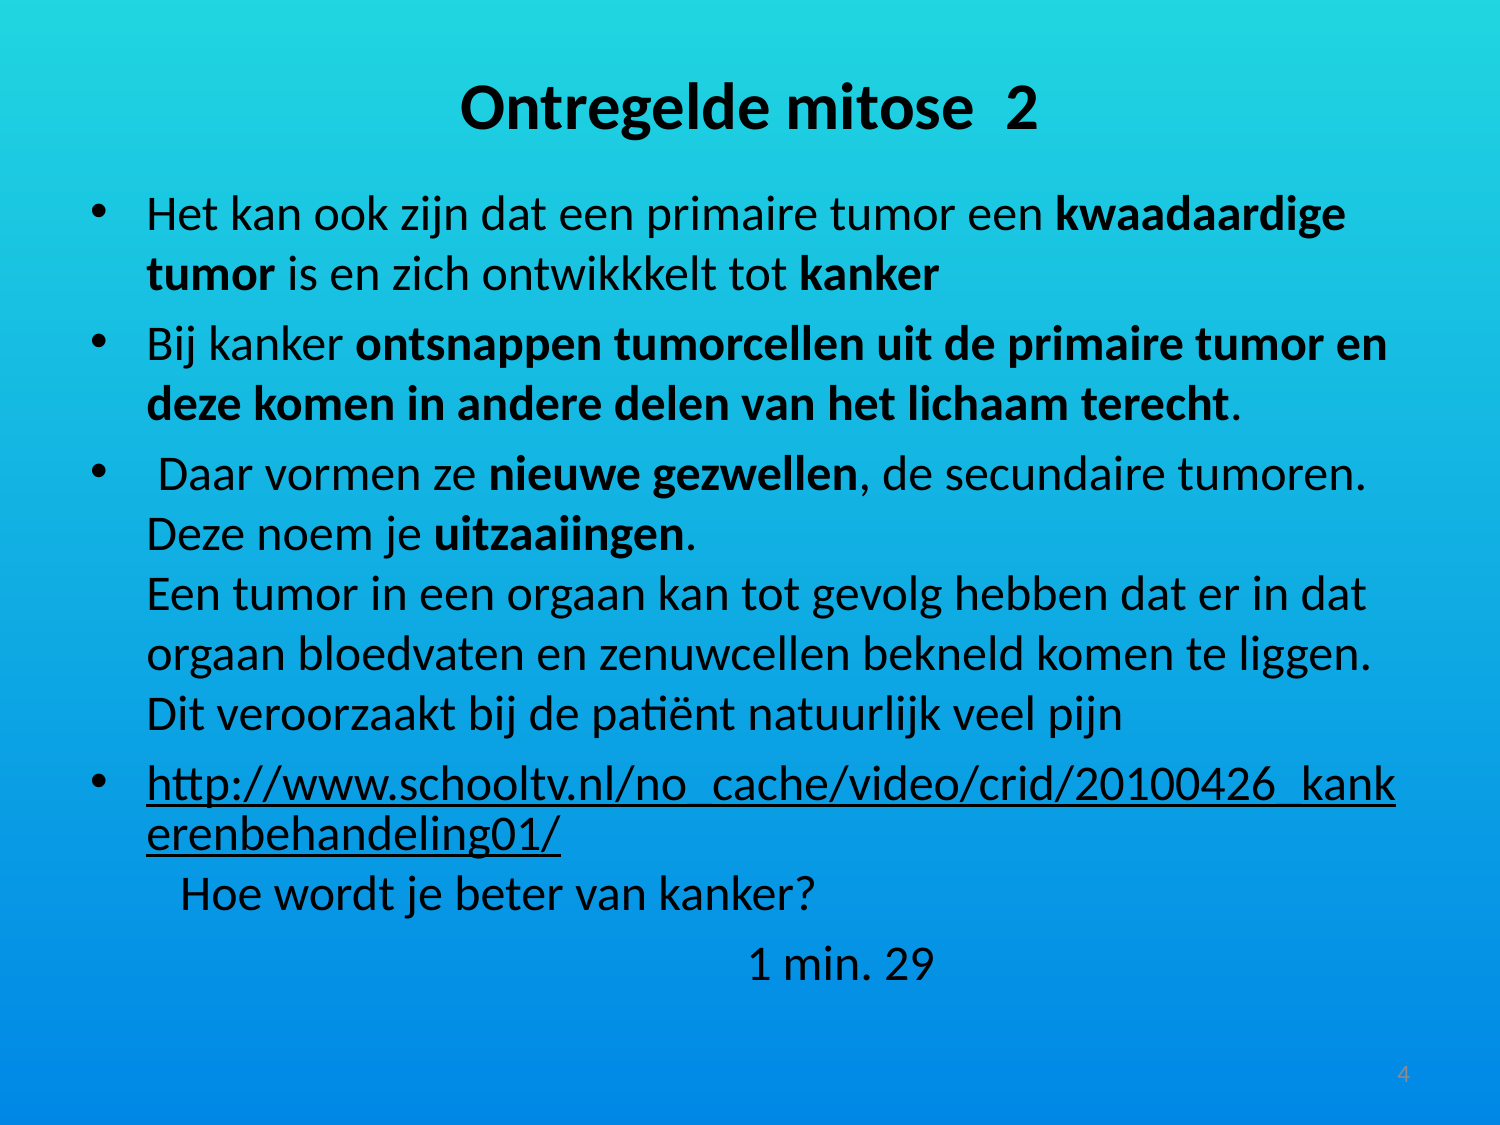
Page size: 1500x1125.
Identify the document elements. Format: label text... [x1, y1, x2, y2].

title Ontregelde mitose 2 [75, 45, 1425, 161]
list Het kan ook zijn dat een primaire tumor een kwaadaardige tumor is en zich ontwikkkelt tot kanker Bij kanker ontsnappen tumorcellen uit de primaire tumor en deze komen in andere delen van het lichaam terecht. Daar vormen ze nieuwe gezwellen, de secundaire tumoren. Deze noem je uitzaaiingen. Een tumor in een orgaan kan tot gevolg hebben dat er in dat orgaan bloedvaten en zenuwcellen bekneld komen te liggen. Dit veroorzaakt bij de patiënt natuurlijk veel pijn http://www.schooltv.nl/no_cache/video/crid/20100426_kankerenbehandeling01/ Hoe wordt je beter van kanker? 1 min. 29 [75, 172, 1425, 1083]
slide_number 4 [1074, 1042, 1425, 1103]
